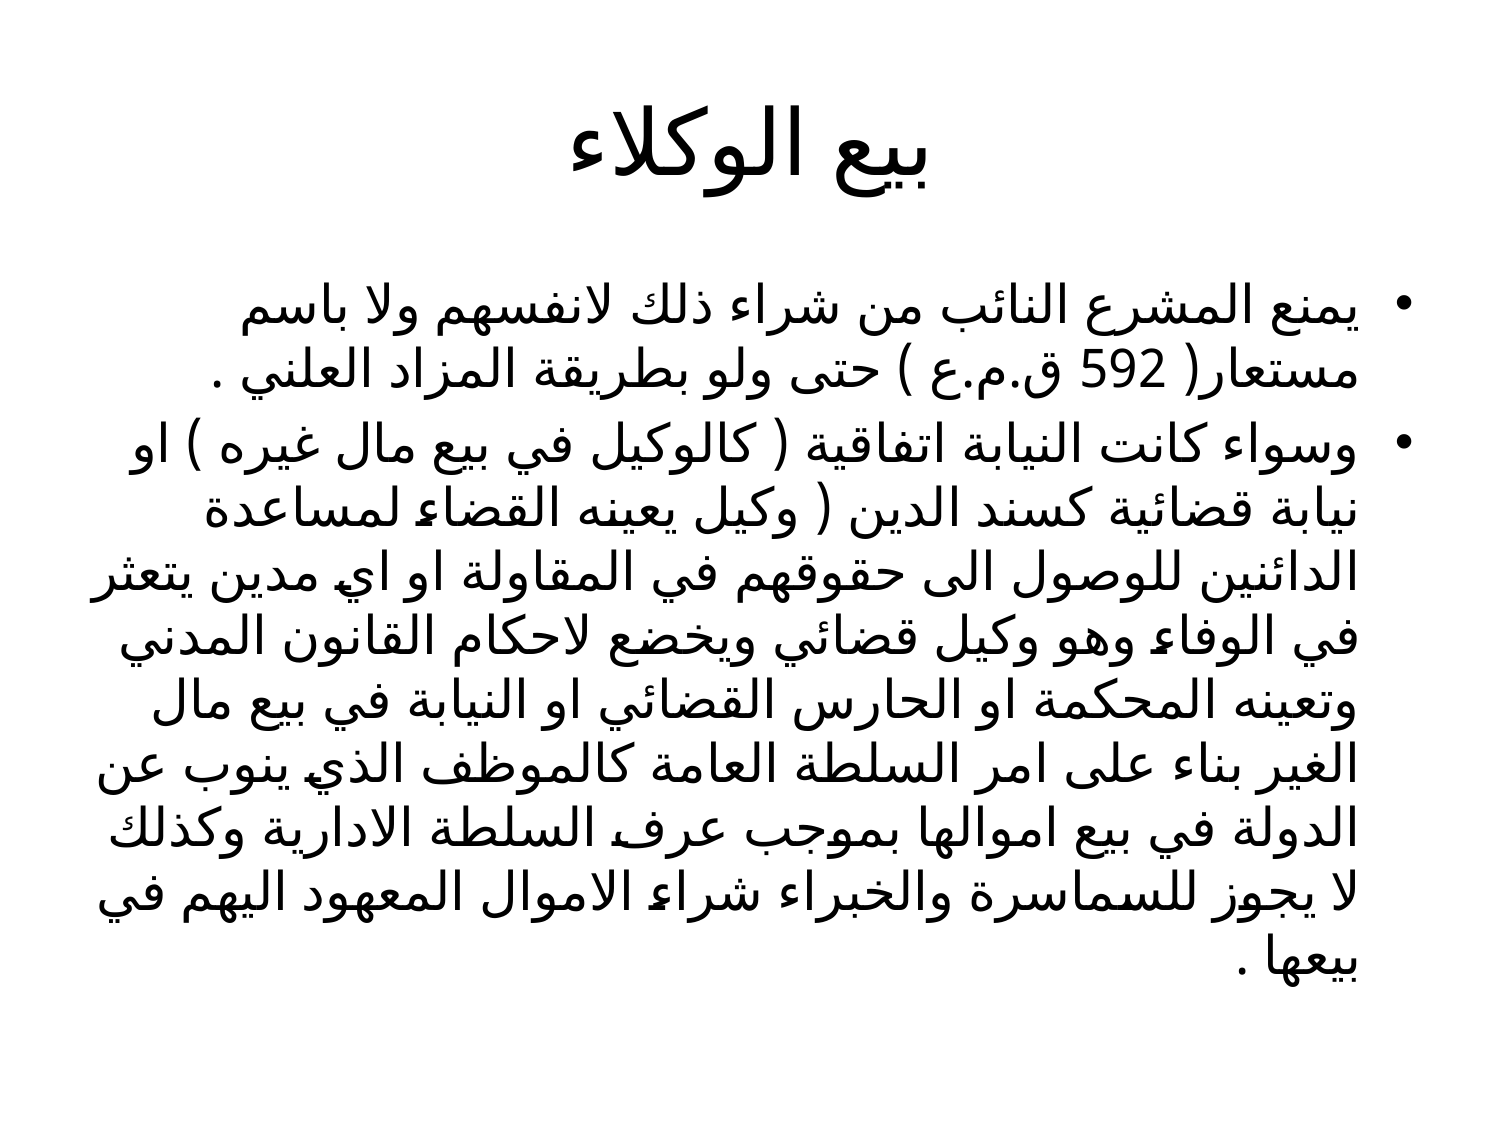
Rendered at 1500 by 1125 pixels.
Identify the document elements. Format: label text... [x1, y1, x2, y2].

list يمنع المشرع النائب من شراء ذلك لانفسهم ولا باسم مستعار( 592 ق.م.ع ) حتى ولو بطريقة المزاد العلني . وسواء كانت النيابة اتفاقية ( كالوكيل في بيع مال غيره ) او نيابة قضائية كسند الدين ( وكيل يعينه القضاء لمساعدة الدائنين للوصول الى حقوقهم في المقاولة او اي مدين يتعثر في الوفاء وهو وكيل قضائي ويخضع لاحكام القانون المدني وتعينه المحكمة او الحارس القضائي او النيابة في بيع مال الغير بناء على امر السلطة العامة كالموظف الذي ينوب عن الدولة في بيع اموالها بموجب عرف السلطة الادارية وكذلك لا يجوز للسماسرة والخبراء شراء الاموال المعهود اليهم في بيعها . [75, 262, 1425, 1005]
title بيع الوكلاء [75, 45, 1425, 233]
